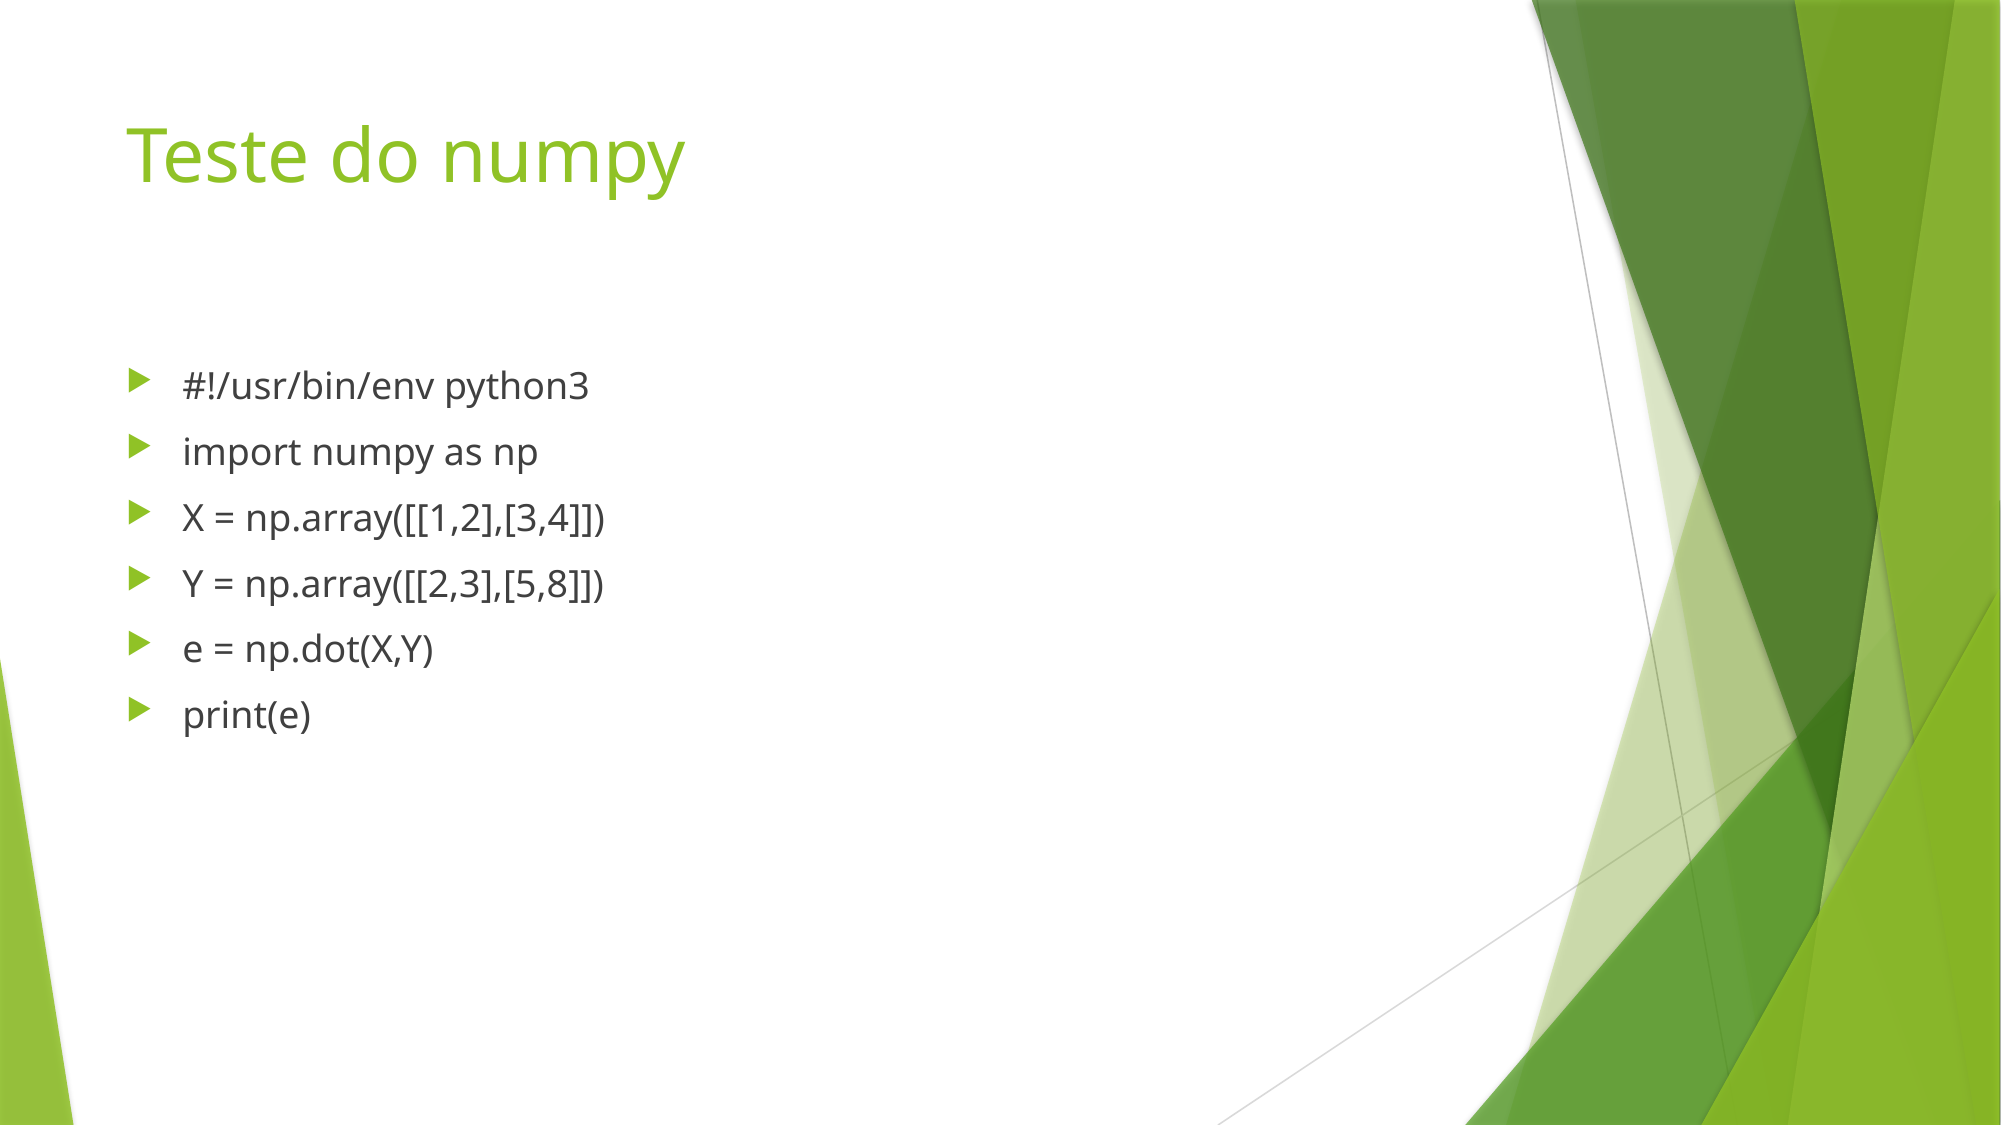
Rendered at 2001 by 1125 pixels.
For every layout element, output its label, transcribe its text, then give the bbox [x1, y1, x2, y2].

list #!/usr/bin/env python3 import numpy as np X = np.array([[1,2],[3,4]]) Y = np.array([[2,3],[5,8]]) e = np.dot(X,Y) print(e) [111, 354, 1522, 992]
title Teste do numpy [111, 99, 1522, 317]
